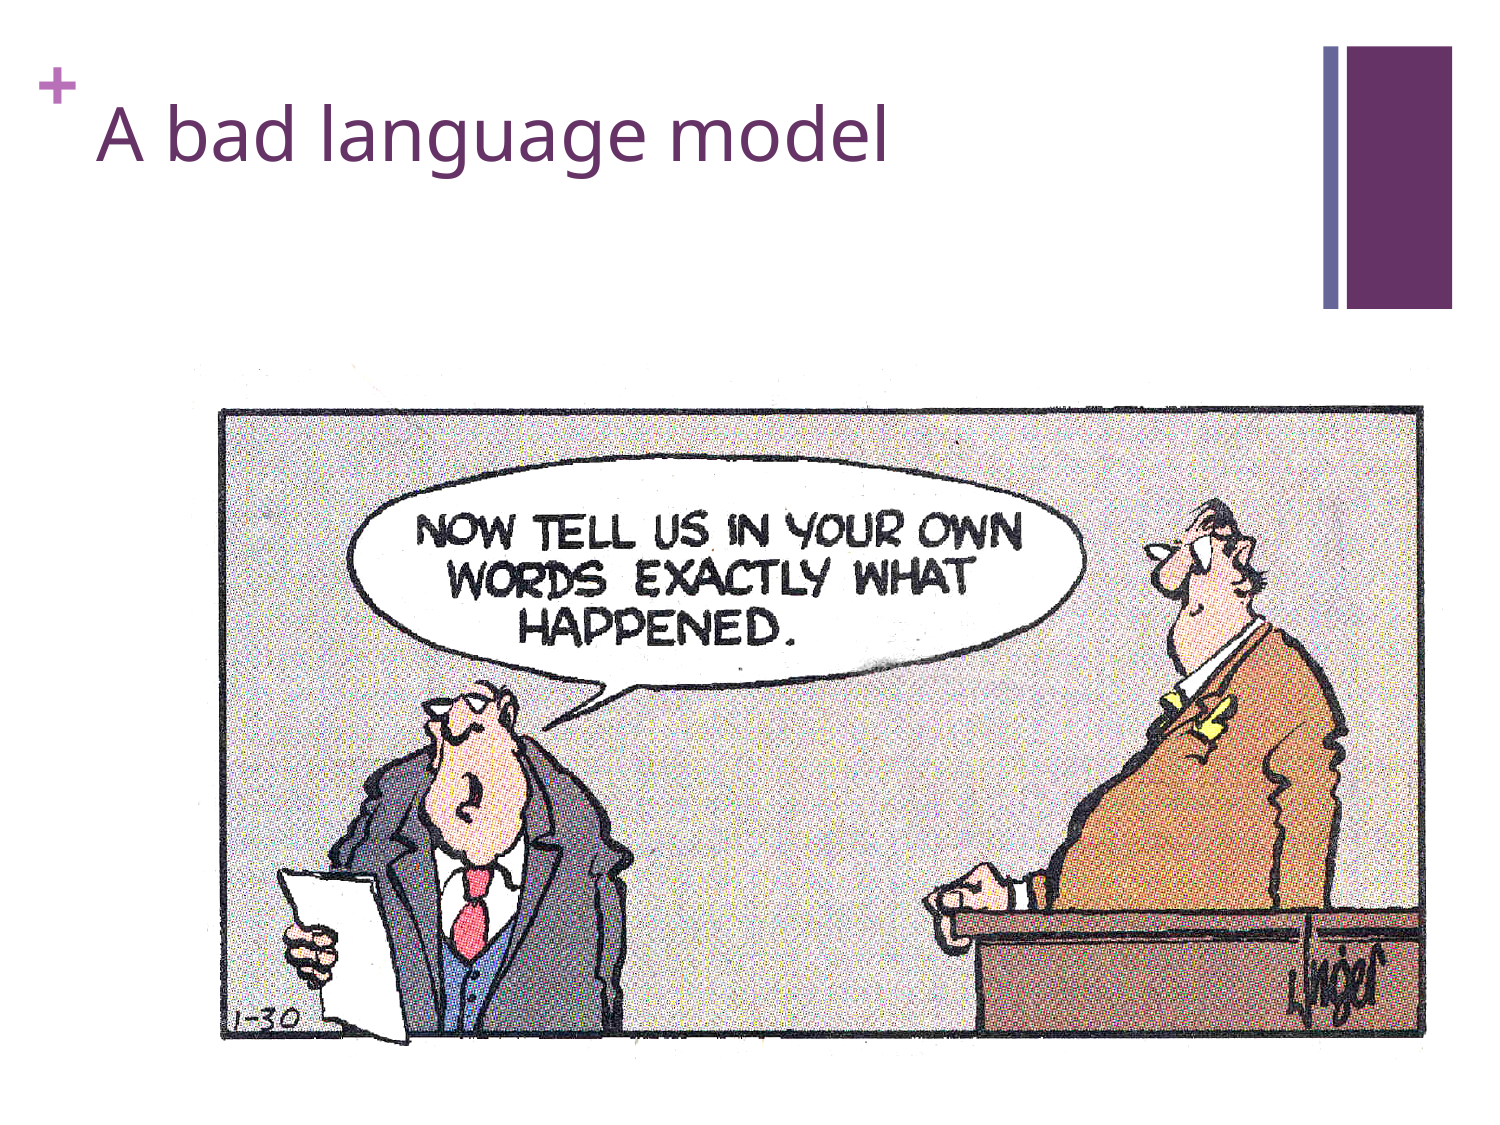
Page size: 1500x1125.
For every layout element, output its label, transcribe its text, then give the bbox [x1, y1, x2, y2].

picture [186, 361, 1451, 1060]
title A bad language model [81, 79, 1322, 263]
